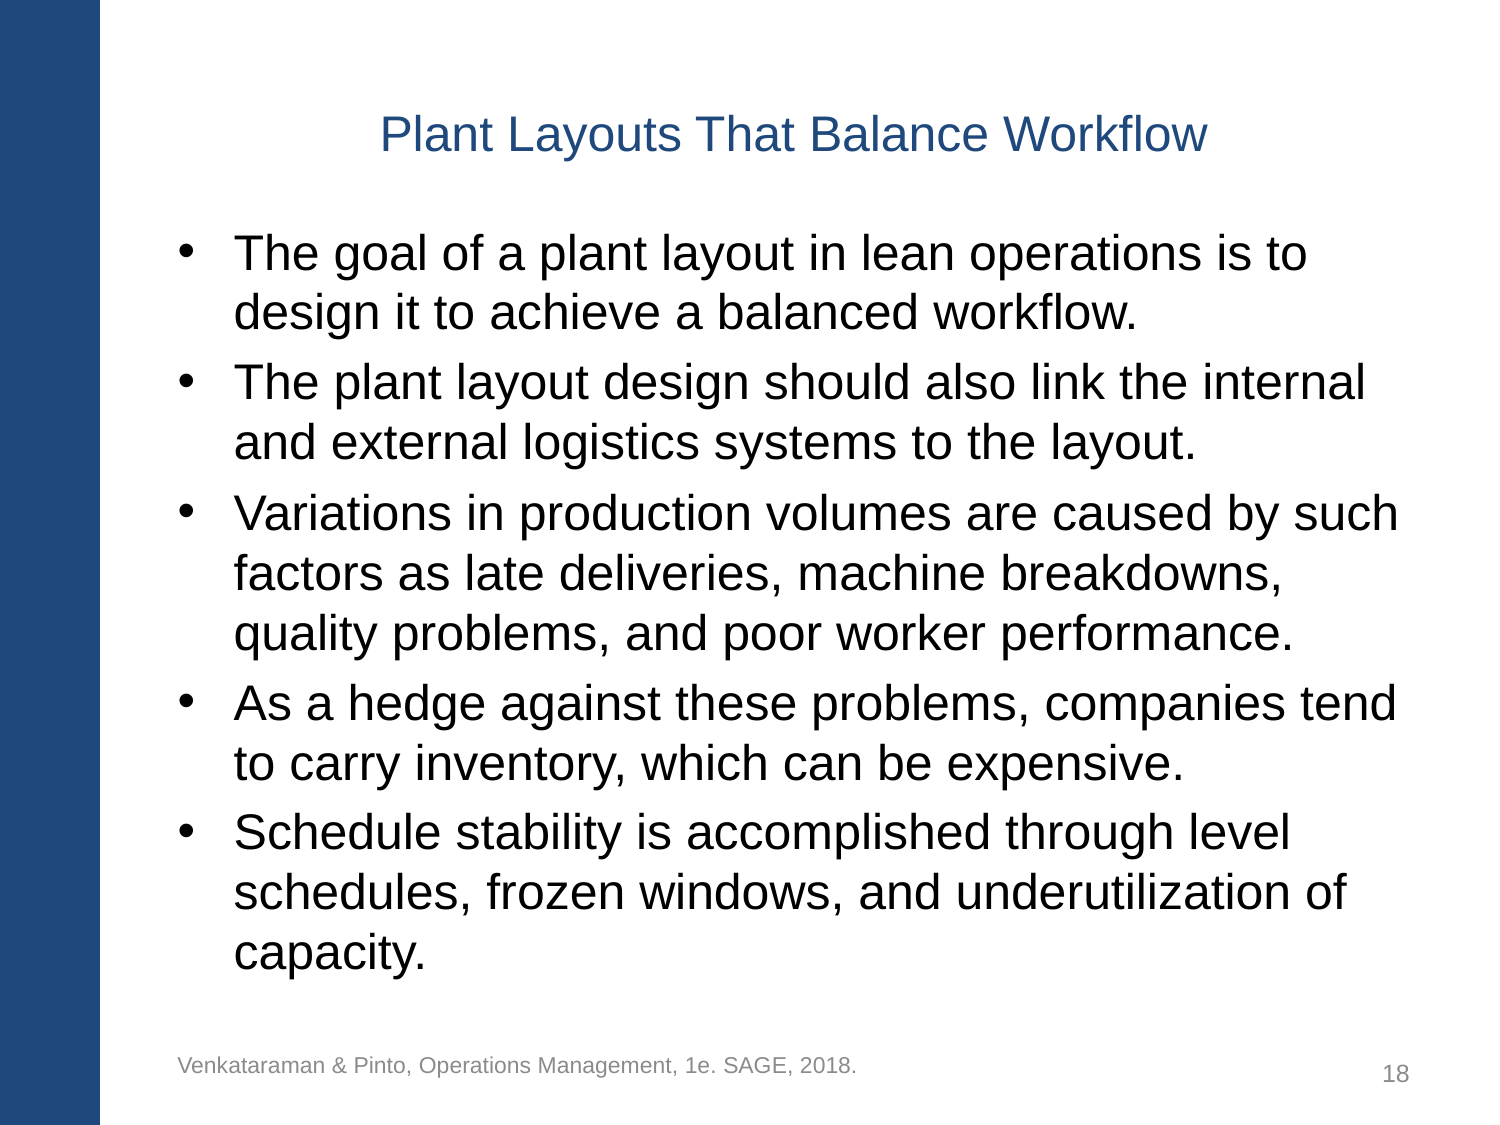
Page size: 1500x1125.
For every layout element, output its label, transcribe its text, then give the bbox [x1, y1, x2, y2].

slide_number 18 [1350, 1042, 1425, 1103]
list The goal of a plant layout in lean operations is to design it to achieve a balanced workflow. The plant layout design should also link the internal and external logistics systems to the layout. Variations in production volumes are caused by such factors as late deliveries, machine breakdowns, quality problems, and poor worker performance. As a hedge against these problems, companies tend to carry inventory, which can be expensive. Schedule stability is accomplished through level schedules, frozen windows, and underutilization of capacity. [162, 212, 1425, 1025]
title Plant Layouts That Balance Workflow [162, 37, 1425, 212]
footer Venkataraman & Pinto, Operations Management, 1e. SAGE, 2018. [162, 1042, 1313, 1103]
